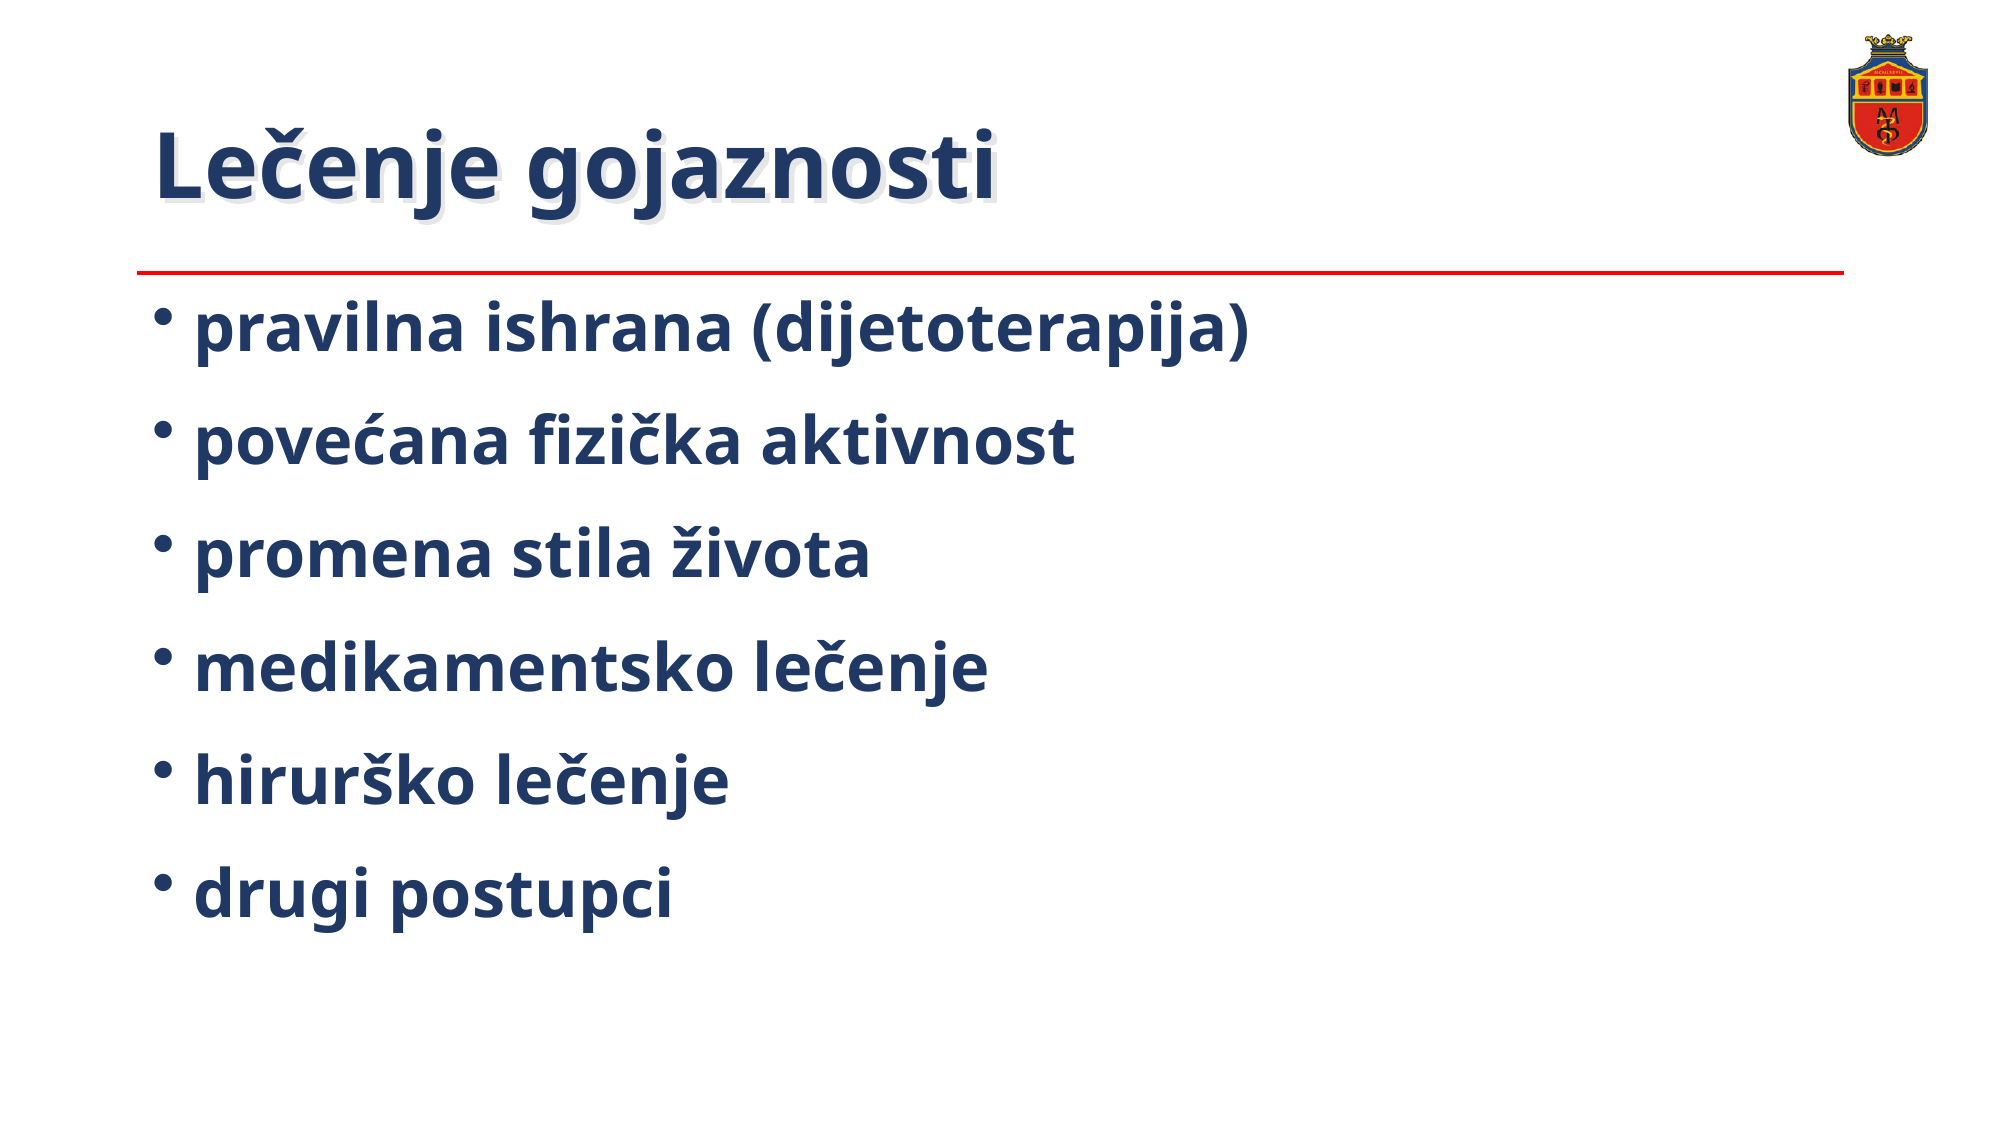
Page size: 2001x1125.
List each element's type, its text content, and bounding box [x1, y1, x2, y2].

title Lečenje gojaznosti [137, 59, 1863, 278]
text_box pravilna ishrana (dijetoterapija) povećana fizička aktivnost promena stila života medikamentsko lečenje hirurško lečenje drugi postupci [137, 277, 1496, 939]
picture [1794, 16, 1969, 189]
